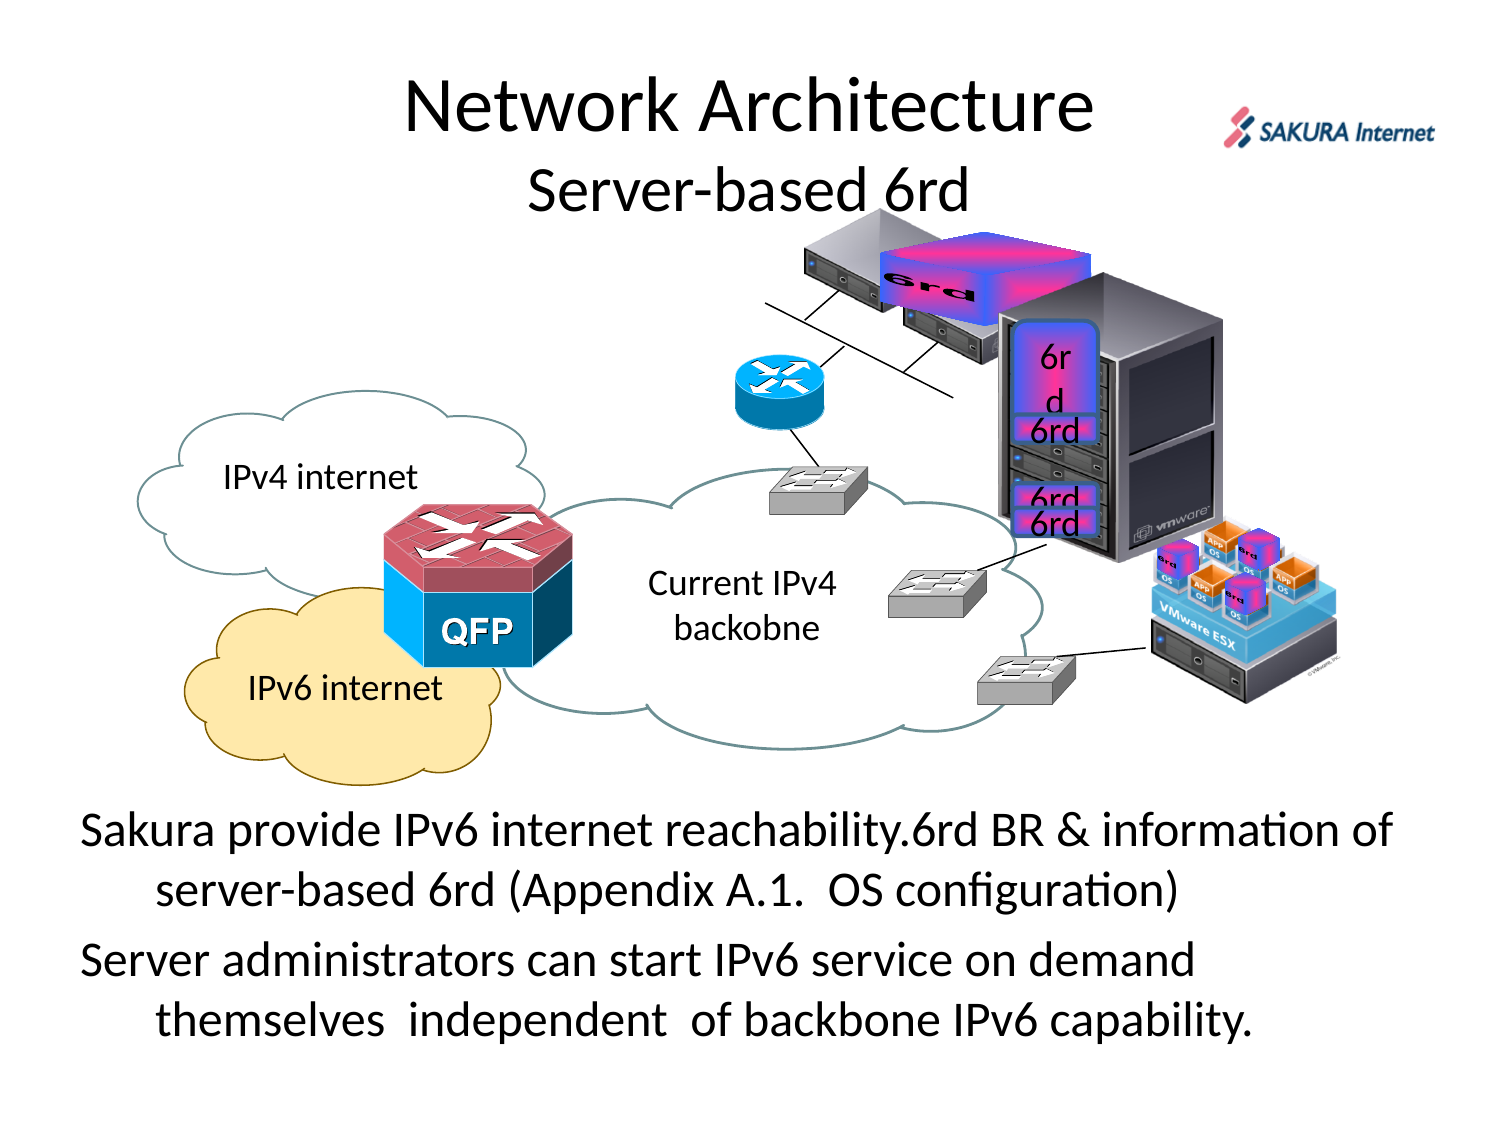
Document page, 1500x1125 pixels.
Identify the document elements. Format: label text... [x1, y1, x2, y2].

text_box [1151, 514, 1341, 704]
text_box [997, 272, 1223, 563]
list Sakura provide IPv6 internet reachability.6rd BR & information of server-based 6rd (Appendix A.1. OS configuration) Server administrators can start IPv6 service on demand themselves independent of backbone IPv6 capability. [64, 788, 1415, 1125]
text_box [977, 544, 1000, 571]
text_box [879, 231, 1093, 327]
title Network Architecture Server-based 6rd [75, 45, 1425, 233]
picture [1222, 66, 1436, 200]
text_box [750, 440, 829, 458]
picture [135, 388, 1077, 788]
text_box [735, 207, 1057, 431]
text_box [1056, 647, 1146, 657]
